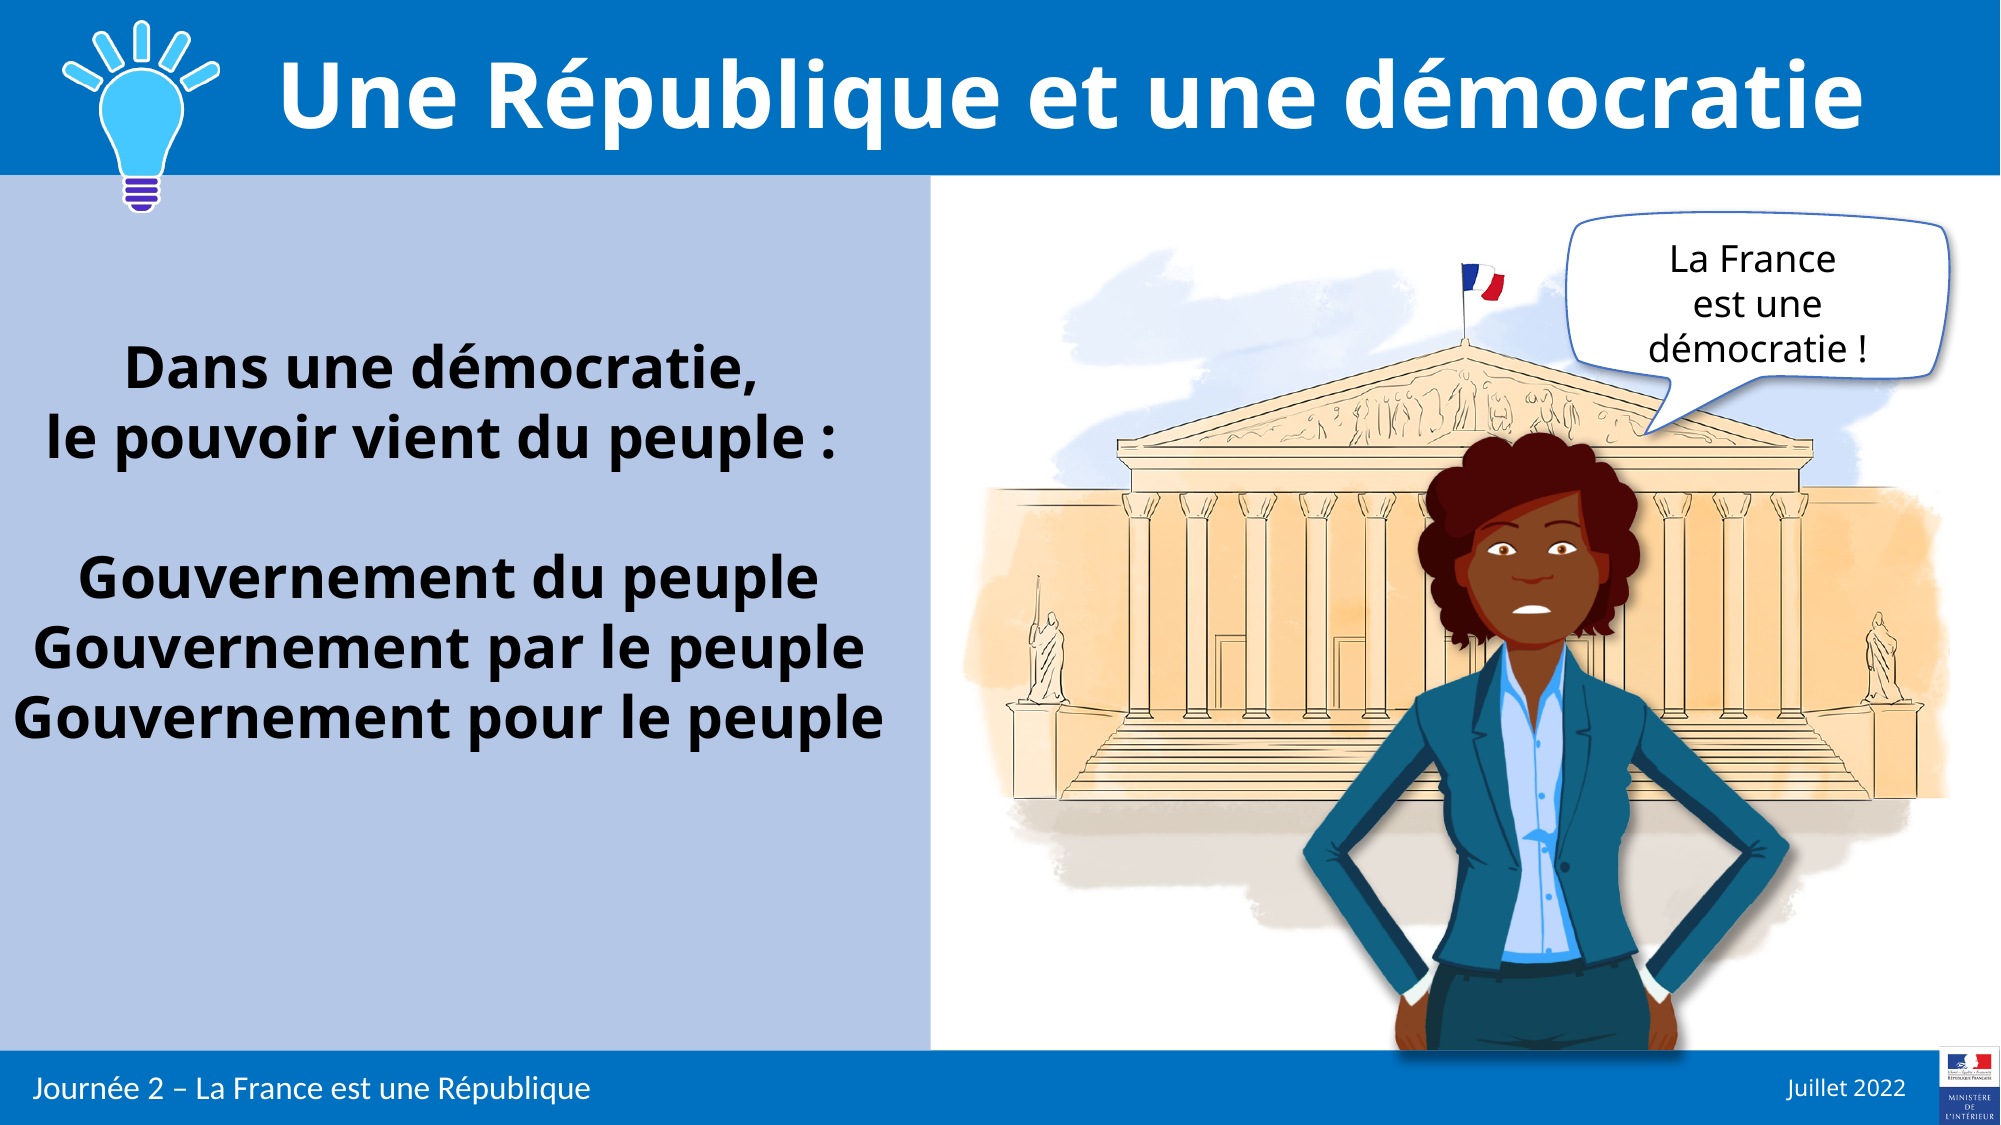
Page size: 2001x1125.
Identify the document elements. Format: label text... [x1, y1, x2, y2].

picture [1939, 1046, 2000, 1125]
text_box Dans une démocratie, le pouvoir vient du peuple : Gouvernement du peuple Gouvernement par le peuple Gouvernement pour le peuple [0, 323, 956, 758]
picture [956, 212, 1950, 1050]
picture [62, 20, 220, 213]
text_box Une République et une démocratie [261, 29, 1917, 155]
text_box Journée 2 – La France est une République [17, 1058, 857, 1114]
